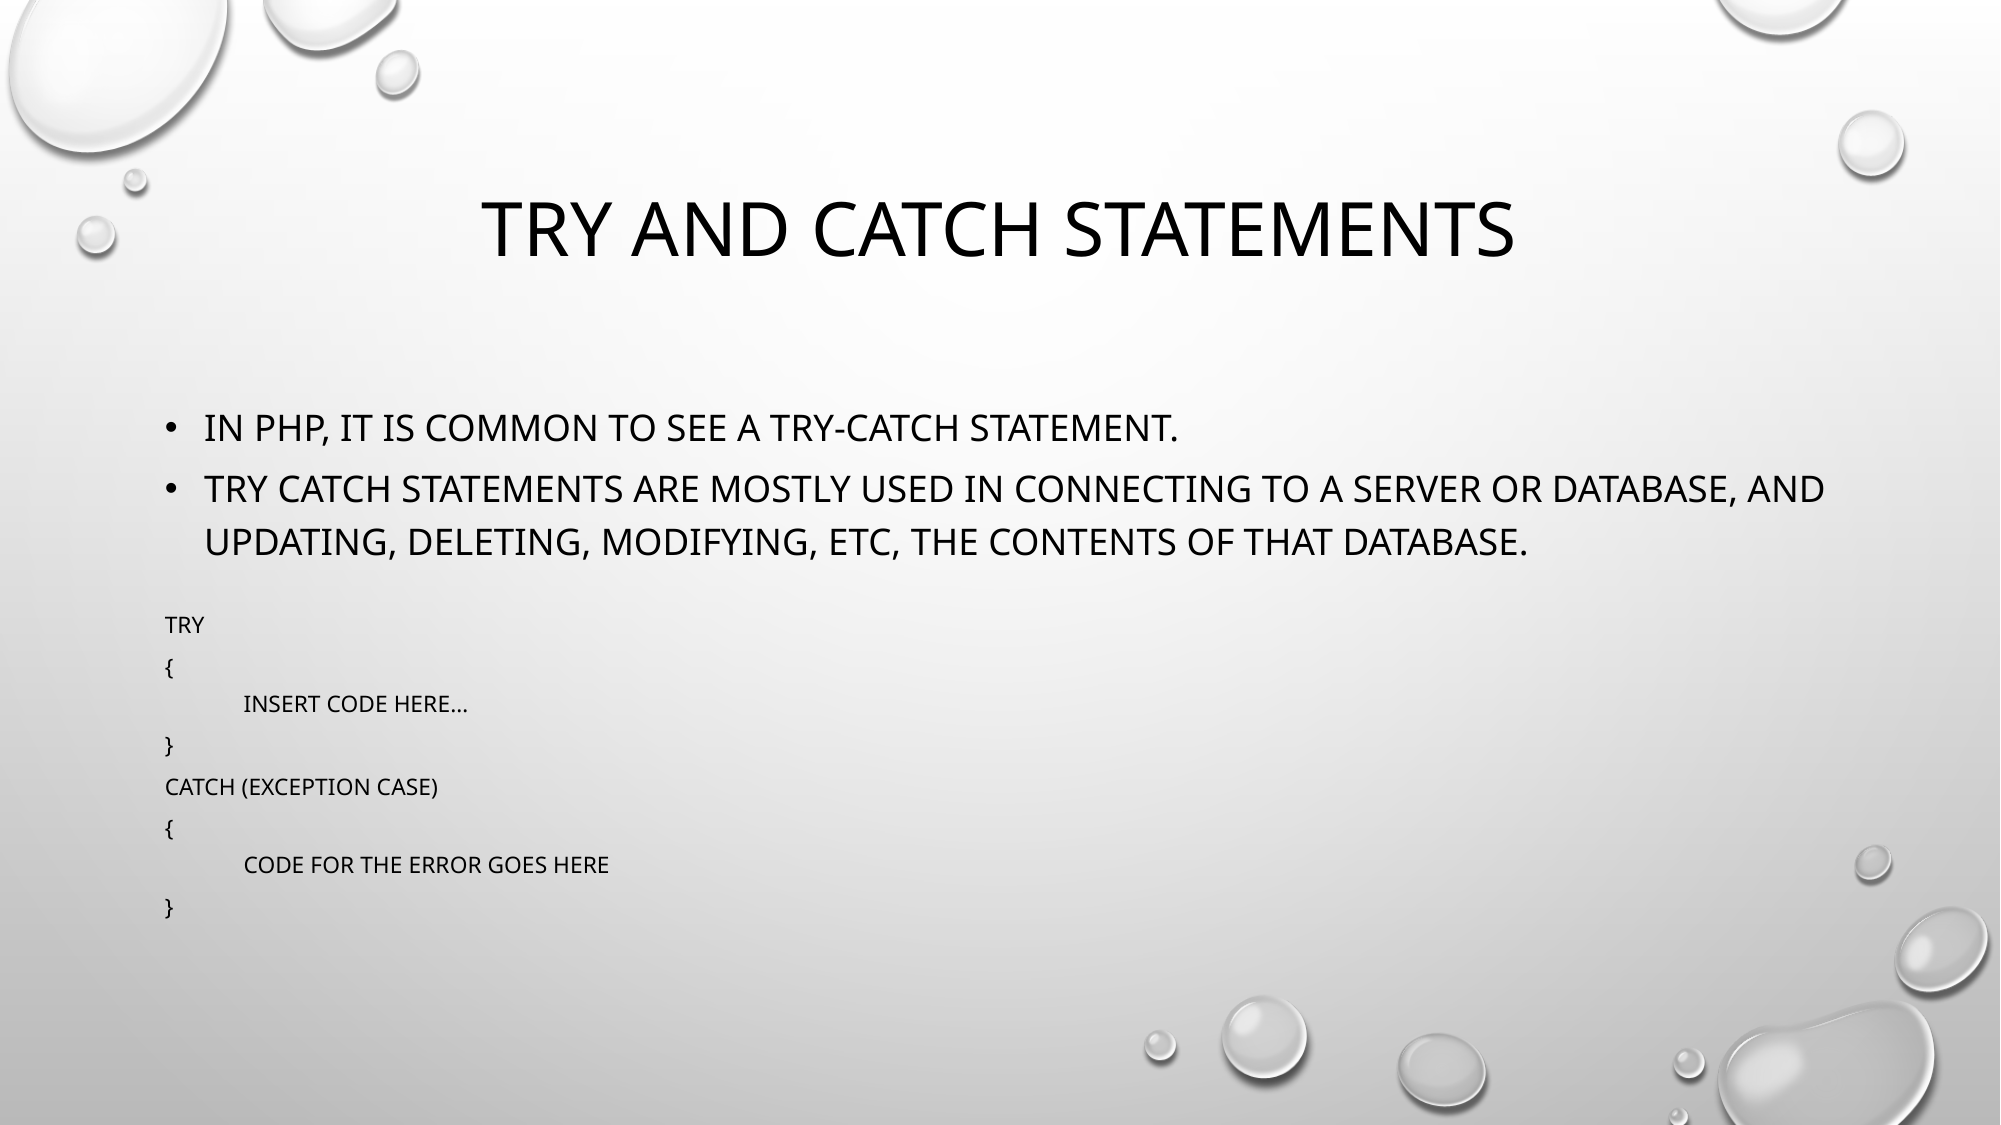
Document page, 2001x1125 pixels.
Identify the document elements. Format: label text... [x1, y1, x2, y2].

list IN PHP, it is common to see a try-catch statement. Try catch statements are mostly used in connecting to a server or database, and updating, deleting, modifying, etc, the contents of that database. Try { Insert code here… } Catch (exception case) { Code for the error goes here } [149, 388, 1850, 950]
title TRY AND CATCH STATEMENTS [149, 101, 1851, 364]
picture [0, 0, 2000, 1125]
